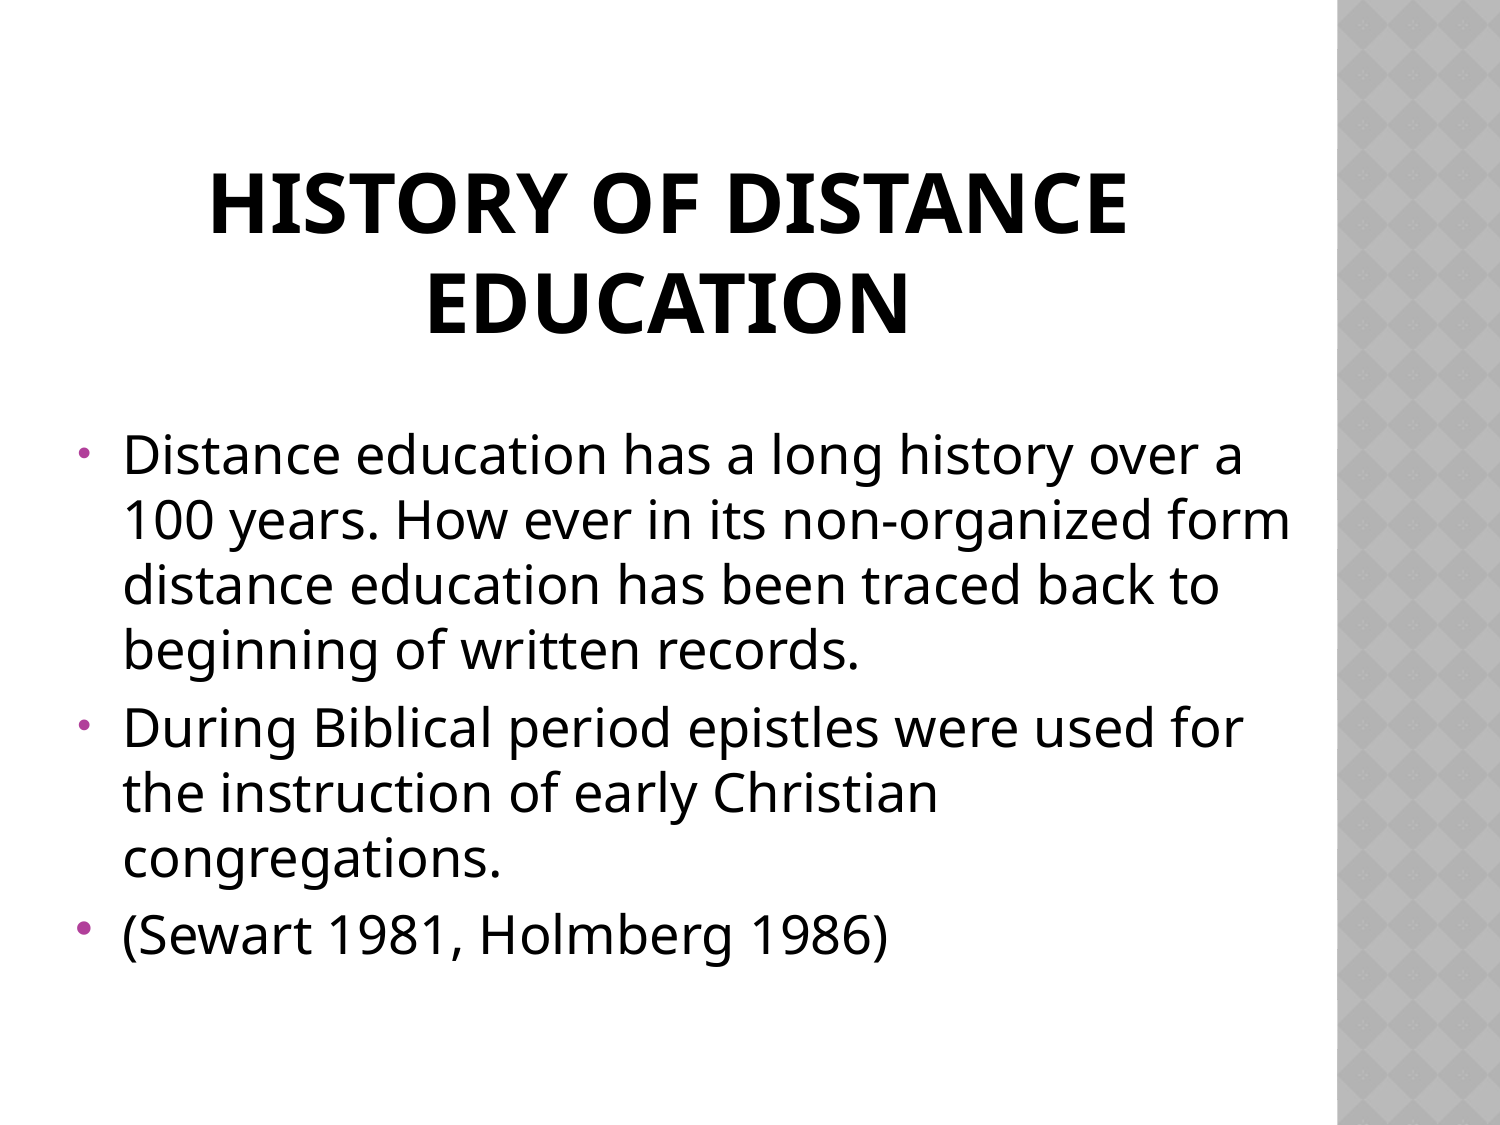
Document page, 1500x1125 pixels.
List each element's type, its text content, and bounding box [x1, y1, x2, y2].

title History of distance education [75, 162, 1263, 350]
list Distance education has a long history over a 100 years. How ever in its non-organized form distance education has been traced back to beginning of written records. During Biblical period epistles were used for the instruction of early Christian congregations. (Sewart 1981, Holmberg 1986) [62, 412, 1325, 1075]
